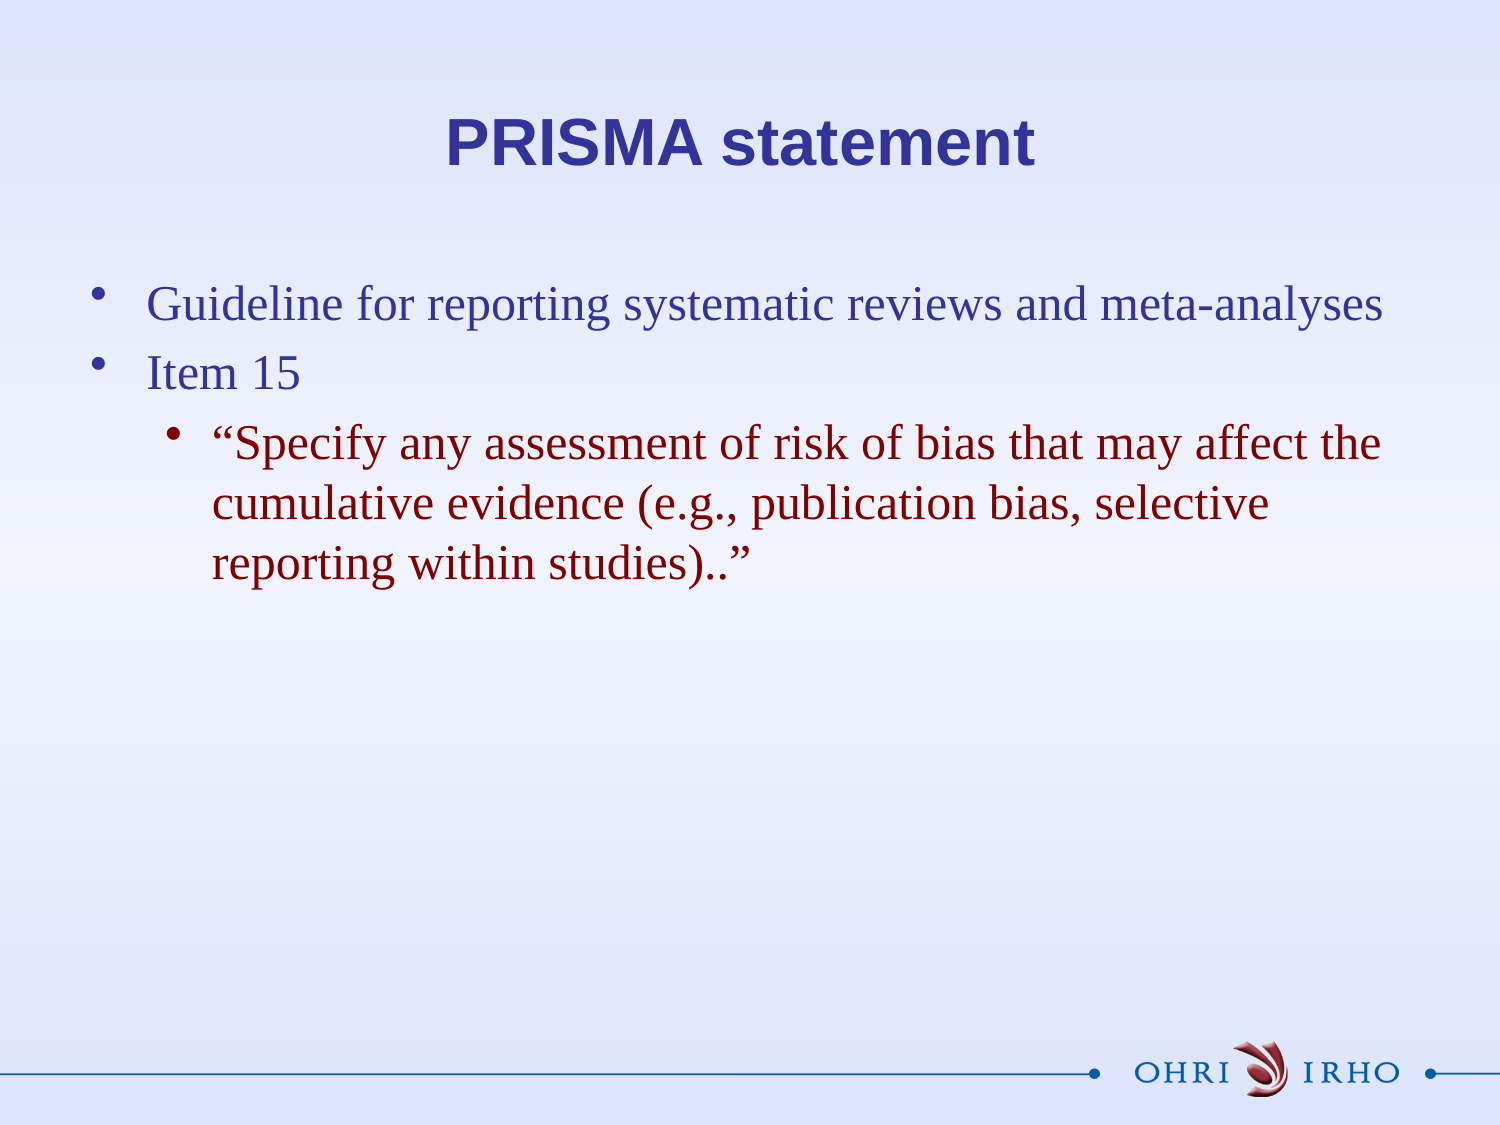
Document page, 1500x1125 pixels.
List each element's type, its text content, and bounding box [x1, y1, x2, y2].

picture [0, 0, 1500, 1125]
list Guideline for reporting systematic reviews and meta-analyses Item 15 “Specify any assessment of risk of bias that may affect the cumulative evidence (e.g., publication bias, selective reporting within studies)..” [75, 262, 1425, 1005]
title PRISMA statement [75, 45, 1425, 233]
